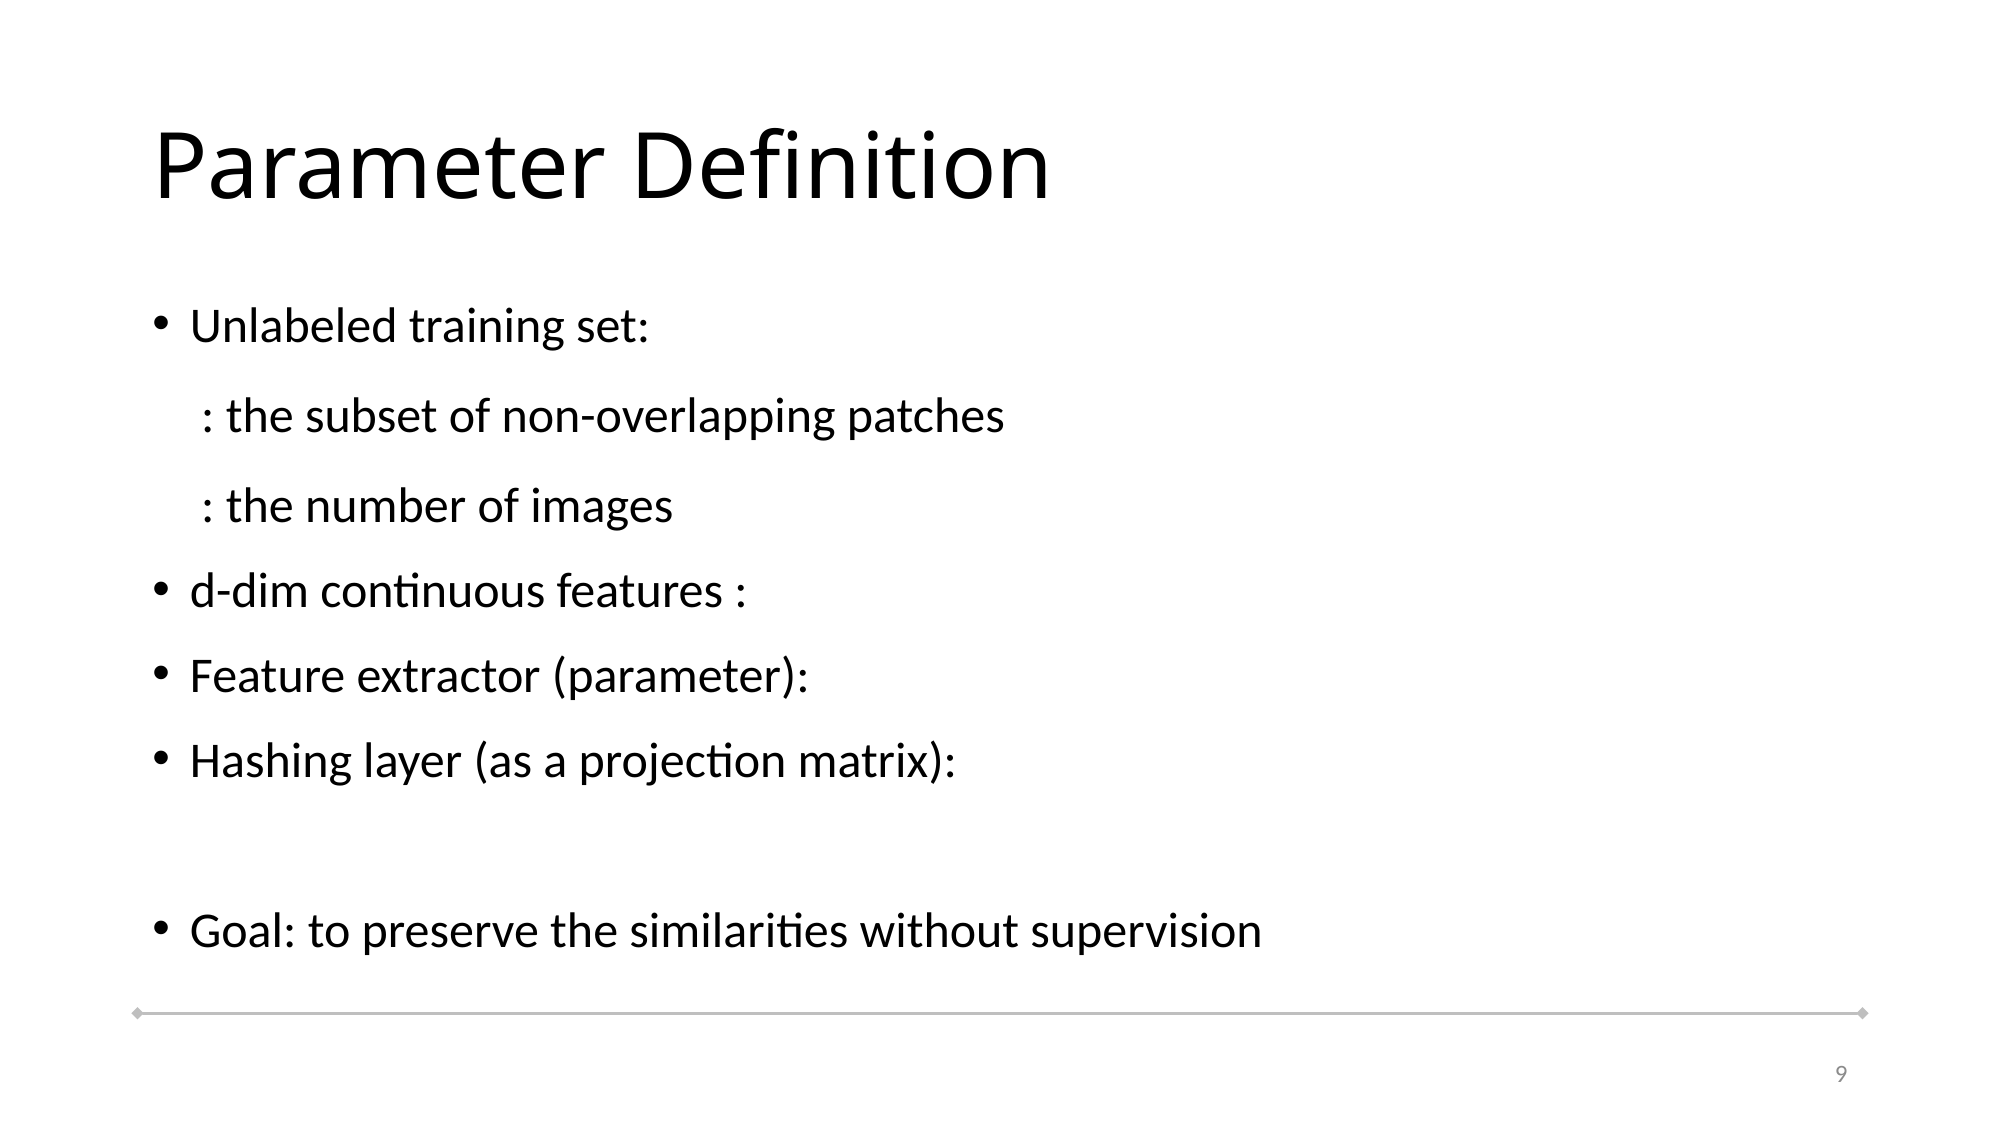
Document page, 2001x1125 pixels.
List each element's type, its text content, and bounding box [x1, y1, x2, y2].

slide_number 9 [1412, 1042, 1863, 1103]
title Parameter Definition [137, 59, 1863, 278]
